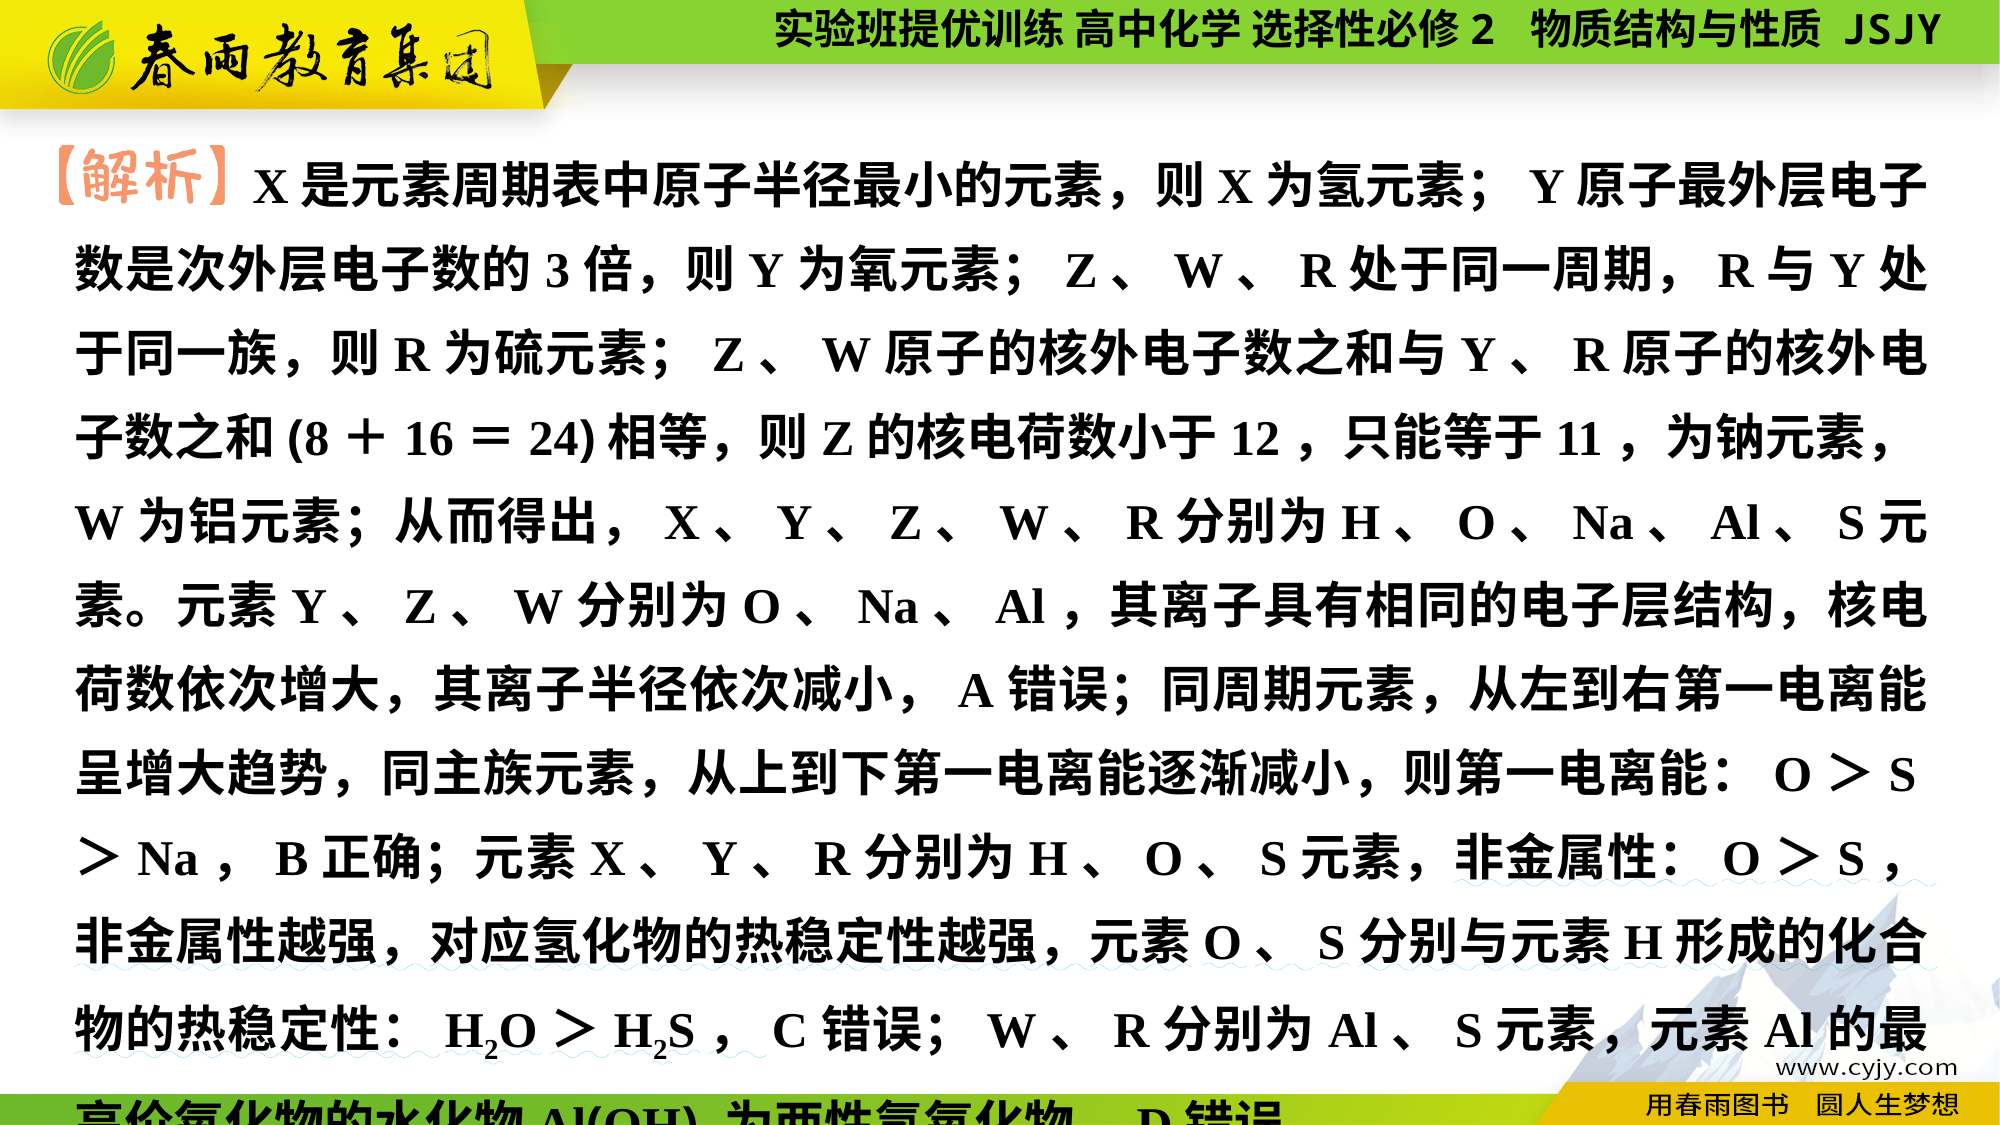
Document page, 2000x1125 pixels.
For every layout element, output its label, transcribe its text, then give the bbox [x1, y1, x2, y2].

list X是元素周期表中原子半径最小的元素，则X为氢元素；Y原子最外层电子数是次外层电子数的3倍，则Y为氧元素；Z、W、R处于同一周期，R与Y处于同一族，则R为硫元素；Z、W原子的核外电子数之和与Y、R原子的核外电子数之和(8＋16＝24)相等，则Z的核电荷数小于12，只能等于11，为钠元素，W为铝元素；从而得出，X、Y、Z、W、R分别为H、O、Na、Al、S元素。元素Y、Z、W分别为O、Na、Al，其离子具有相同的电子层结构，核电荷数依次增大，其离子半径依次减小，A错误；同周期元素，从左到右第一电离能呈增大趋势，同主族元素，从上到下第一电离能逐渐减小，则第一电离能：O＞S＞Na，B正确；元素X、Y、R分别为H、O、S元素，非金属性：O＞S，非金属性越强，对应氢化物的热稳定性越强，元素O、S分别与元素H形成的化合物的热稳定性：H2O＞H2S，C错误；W、R分别为Al、S元素，元素Al的最高价氧化物的水化物Al(OH)3为两性氢氧化物，D错误。 [59, 122, 1944, 1061]
picture [0, 0, 2000, 1125]
